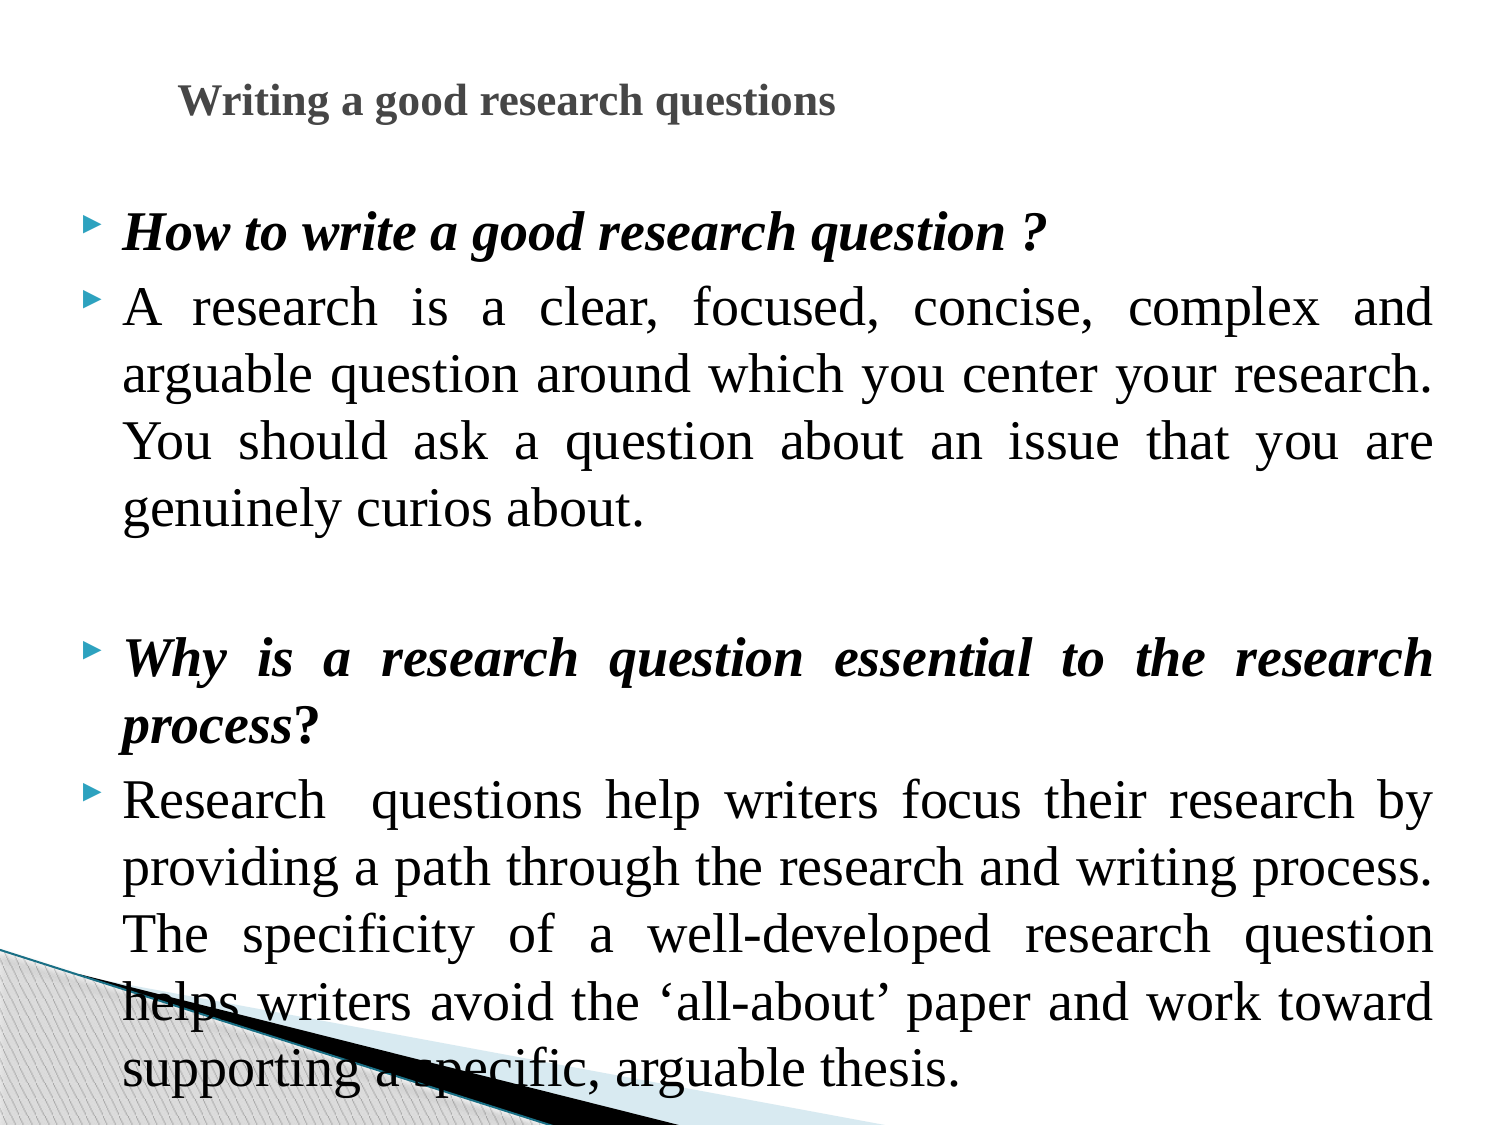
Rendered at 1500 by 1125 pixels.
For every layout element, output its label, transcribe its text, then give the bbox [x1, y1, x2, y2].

title Writing a good research questions [162, 62, 1363, 134]
list How to write a good research question ? A research is a clear, focused, concise, complex and arguable question around which you center your research. You should ask a question about an issue that you are genuinely curios about. Why is a research question essential to the research process? Research questions help writers focus their research by providing a path through the research and writing process. The specificity of a well-developed research question helps writers avoid the ‘all-about’ paper and work toward supporting a specific, arguable thesis. [50, 187, 1450, 1107]
